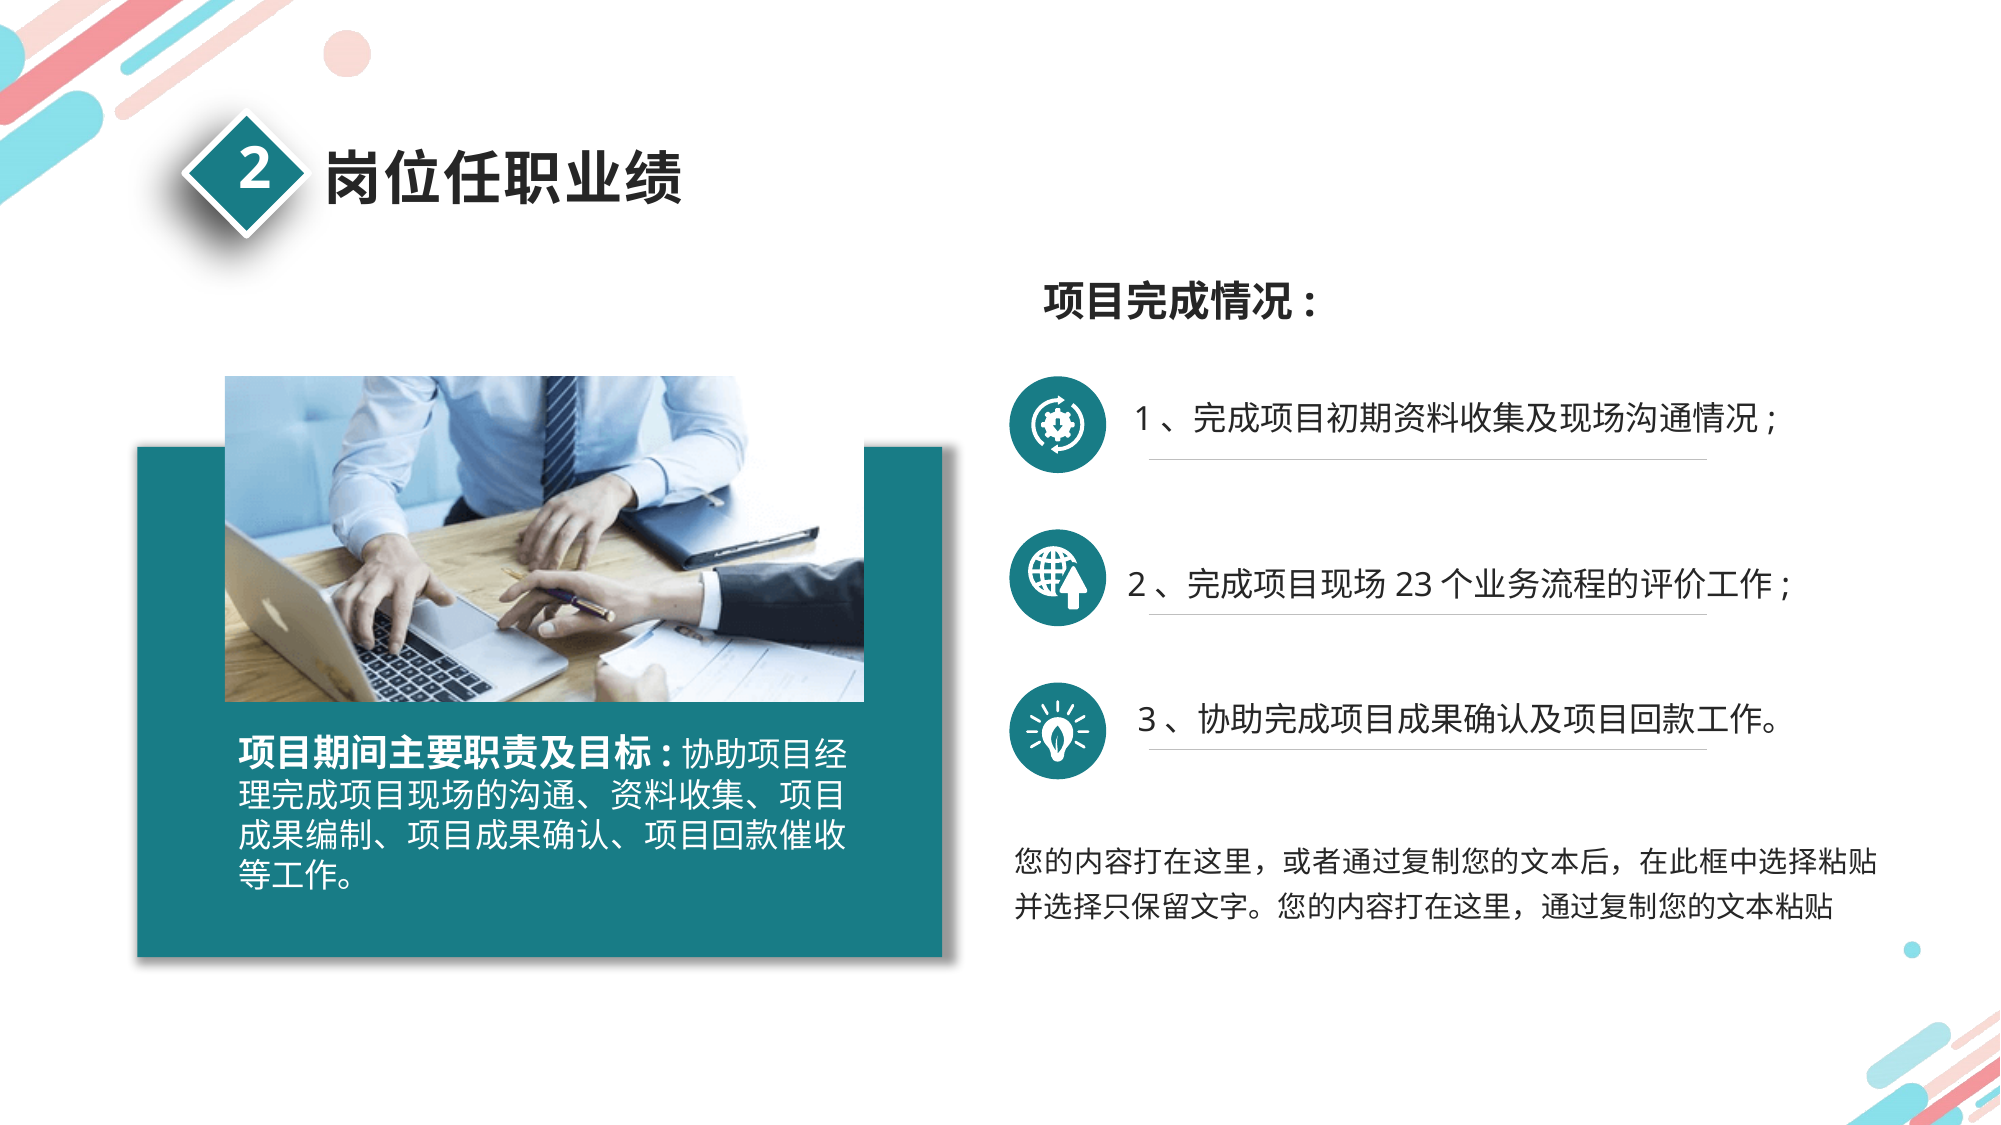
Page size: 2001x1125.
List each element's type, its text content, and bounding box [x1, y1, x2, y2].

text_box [1009, 376, 1788, 474]
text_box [1009, 682, 1812, 780]
text_box 您的内容打在这里，或者通过复制您的文本后，在此框中选择粘贴并选择只保留文字。您的内容打在这里，通过复制您的文本粘贴 [999, 825, 1893, 931]
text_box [1009, 529, 1793, 627]
text_box [137, 446, 943, 958]
picture [1818, 935, 2000, 1125]
picture [0, 0, 528, 253]
text_box 项目期间主要职责及目标:协助项目经理完成项目现场的沟通、资料收集、项目成果编制、项目成果确认、项目回款催收等工作。 [223, 721, 863, 902]
picture [224, 376, 864, 703]
text_box 项目完成情况: [1028, 267, 1331, 333]
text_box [184, 110, 702, 236]
